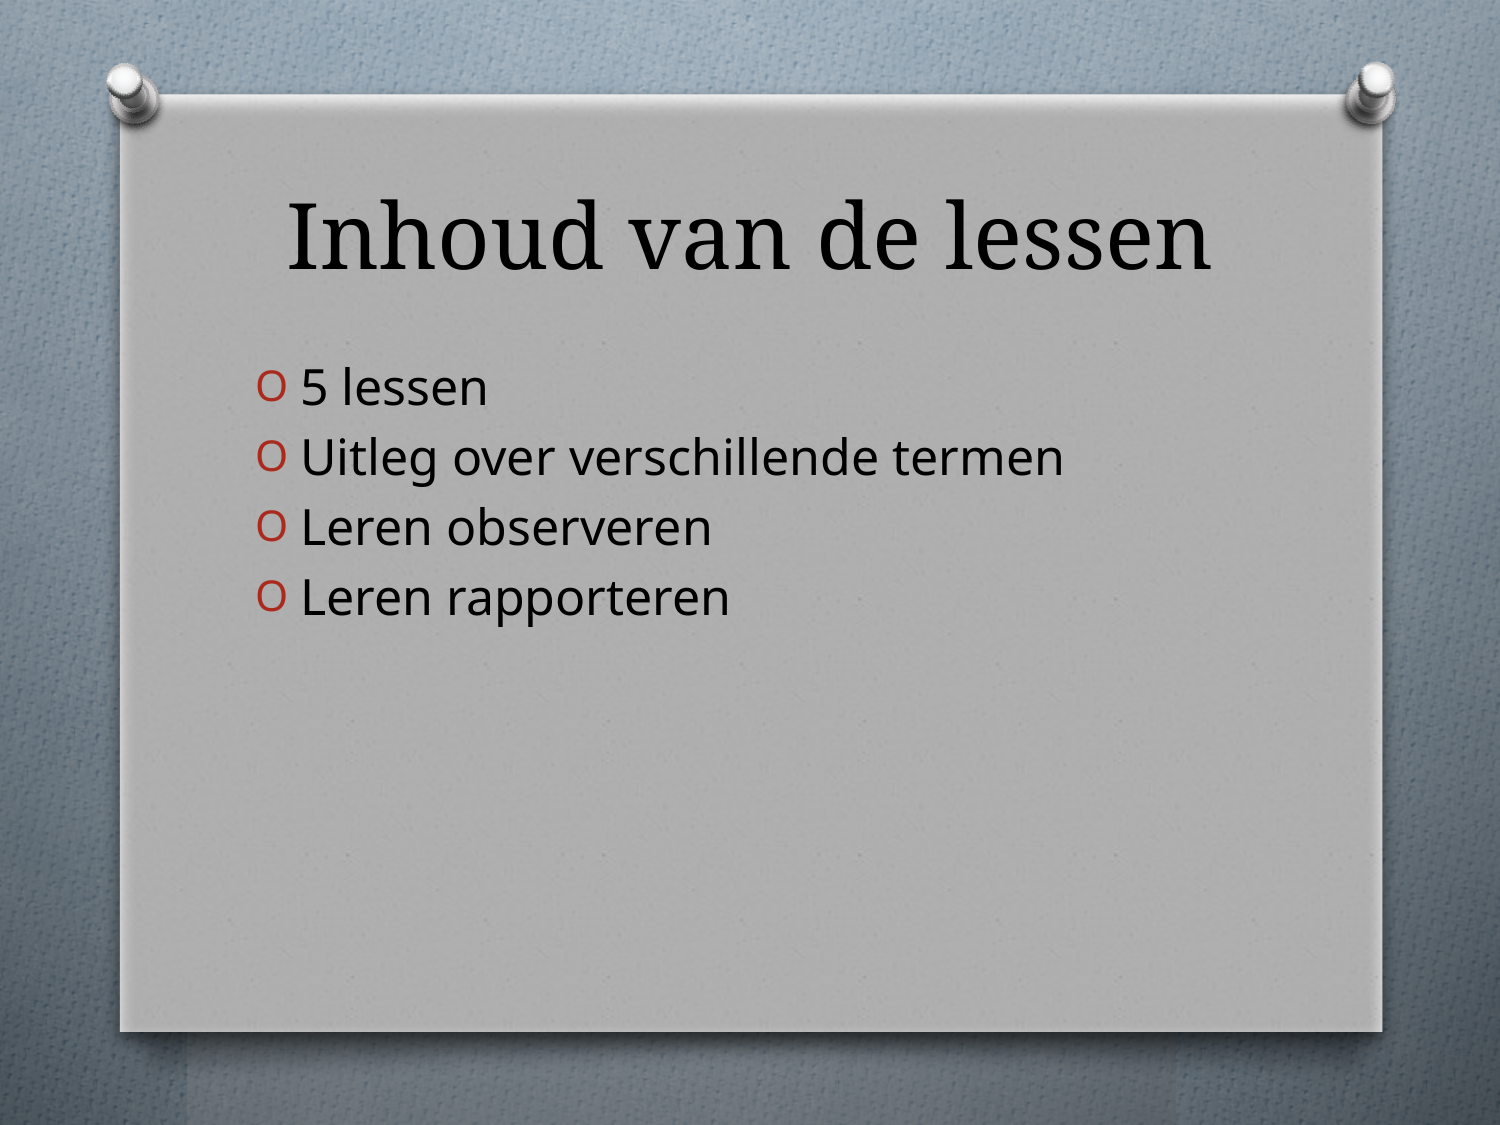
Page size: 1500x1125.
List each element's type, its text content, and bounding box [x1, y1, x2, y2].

picture [1317, 35, 1439, 156]
picture [75, 29, 198, 153]
list 5 lessen Uitleg over verschillende termen Leren observeren Leren rapporteren [240, 347, 1257, 939]
title Inhoud van de lessen [179, 134, 1323, 332]
